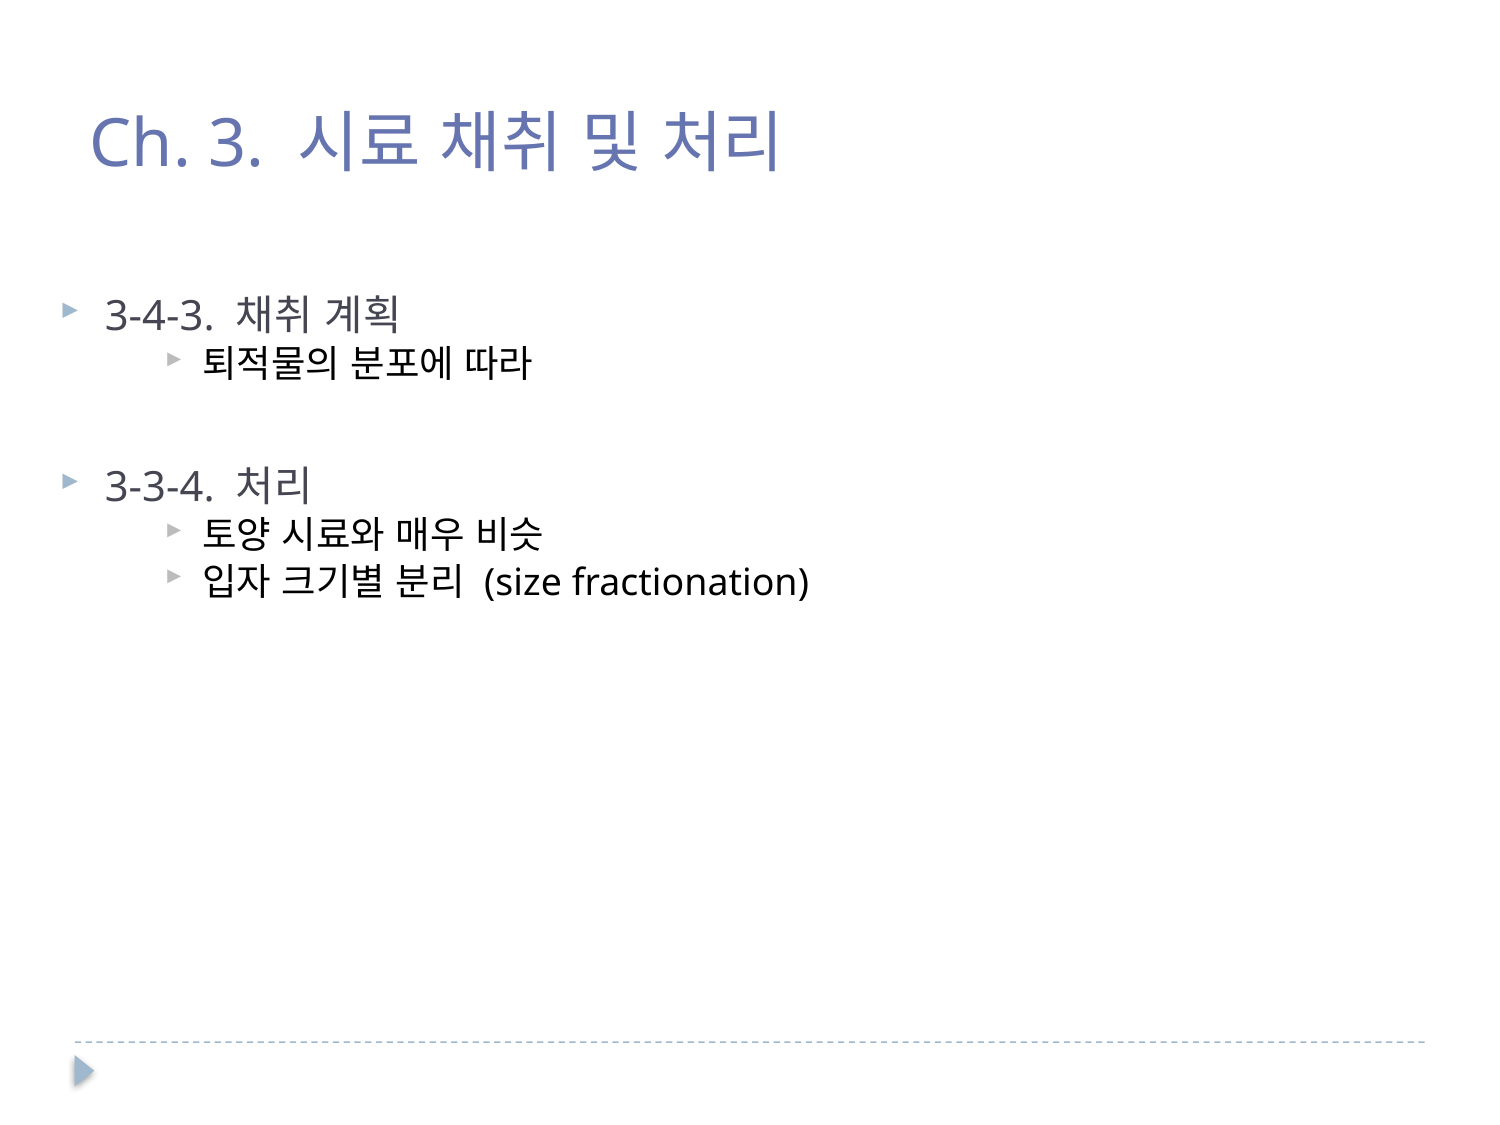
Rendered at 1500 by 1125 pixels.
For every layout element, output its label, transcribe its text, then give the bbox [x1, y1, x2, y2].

list 3-4-3. 채취 계획 퇴적물의 분포에 따라 3-3-4. 처리 토양 시료와 매우 비슷 입자 크기별 분리 (size fractionation) [0, 291, 1350, 1050]
text_box Ch. 3. 시료 채취 및 처리 [74, 24, 1425, 188]
